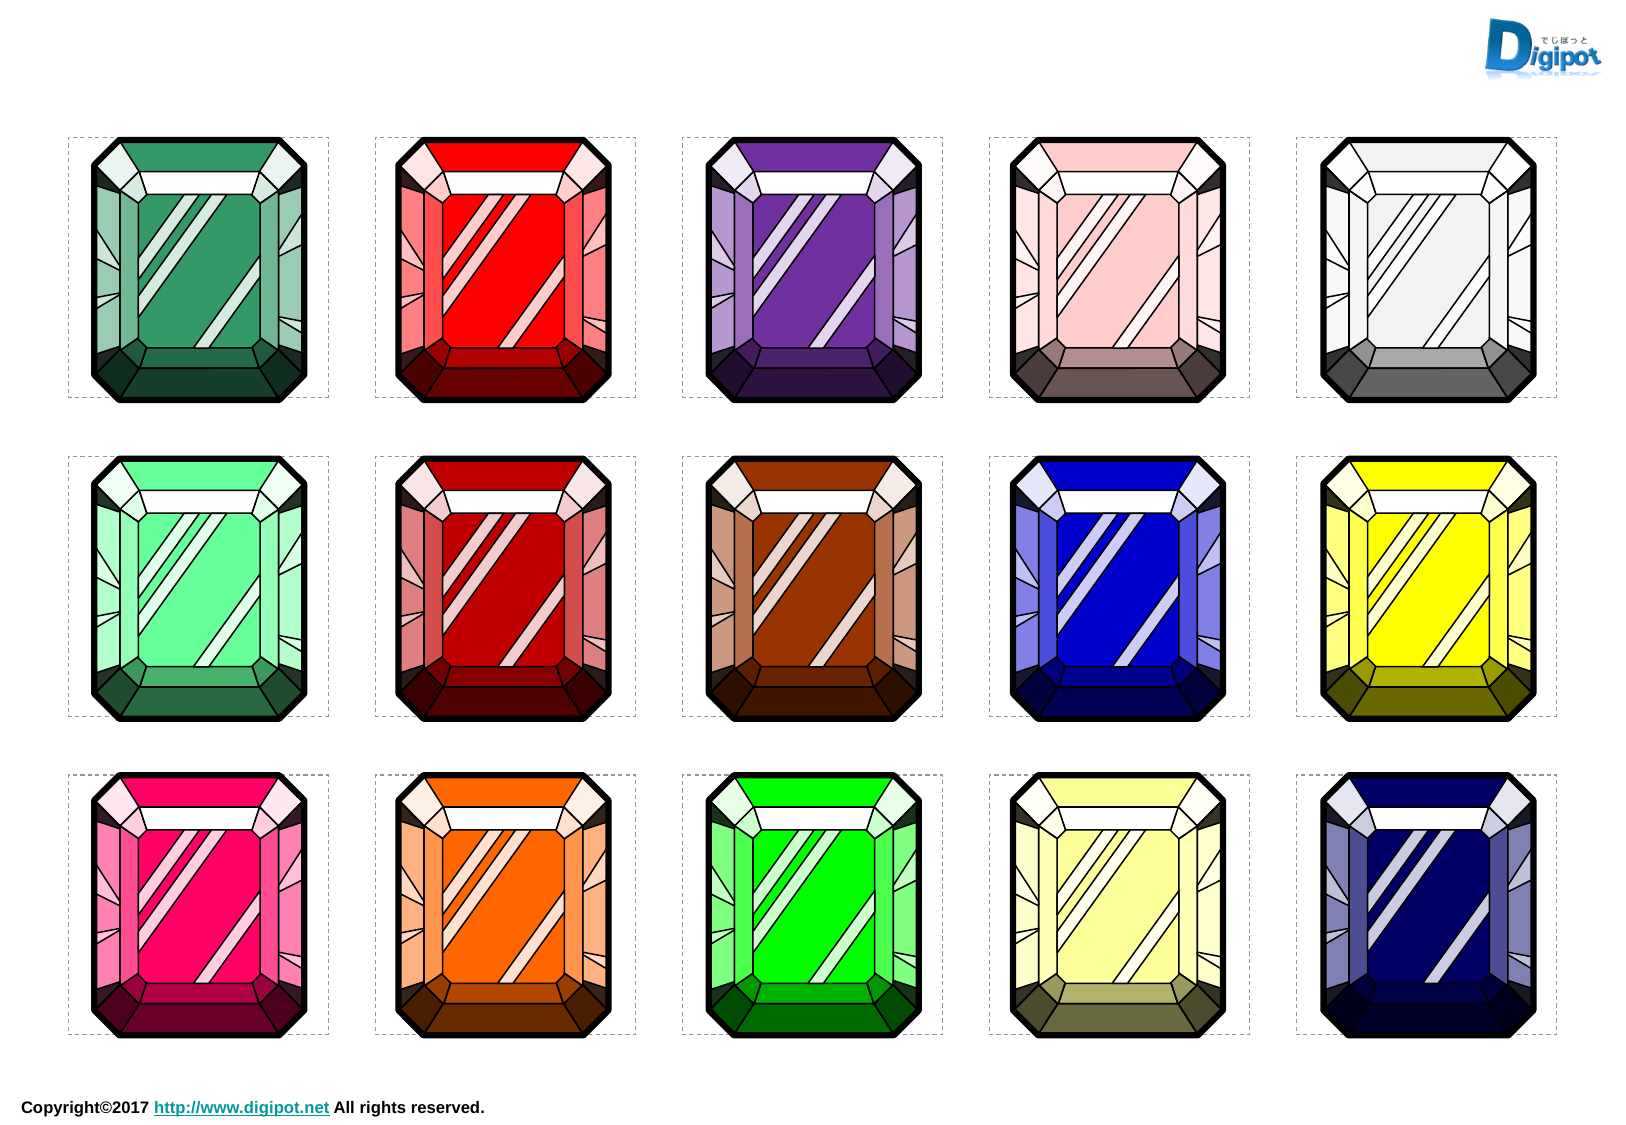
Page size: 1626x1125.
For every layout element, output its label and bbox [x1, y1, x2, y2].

text_box [1012, 775, 1224, 1036]
text_box [1323, 775, 1534, 1036]
text_box [398, 458, 609, 719]
text_box [93, 775, 305, 1036]
text_box [708, 458, 919, 719]
text_box [1012, 458, 1224, 719]
text_box [708, 139, 919, 401]
text_box [1323, 458, 1534, 719]
text_box [1012, 139, 1224, 401]
text_box [93, 139, 305, 401]
text_box [398, 775, 609, 1036]
text_box [708, 775, 919, 1036]
text_box [93, 458, 305, 719]
text_box [398, 139, 609, 401]
picture [1485, 18, 1602, 82]
text_box [1323, 139, 1534, 401]
